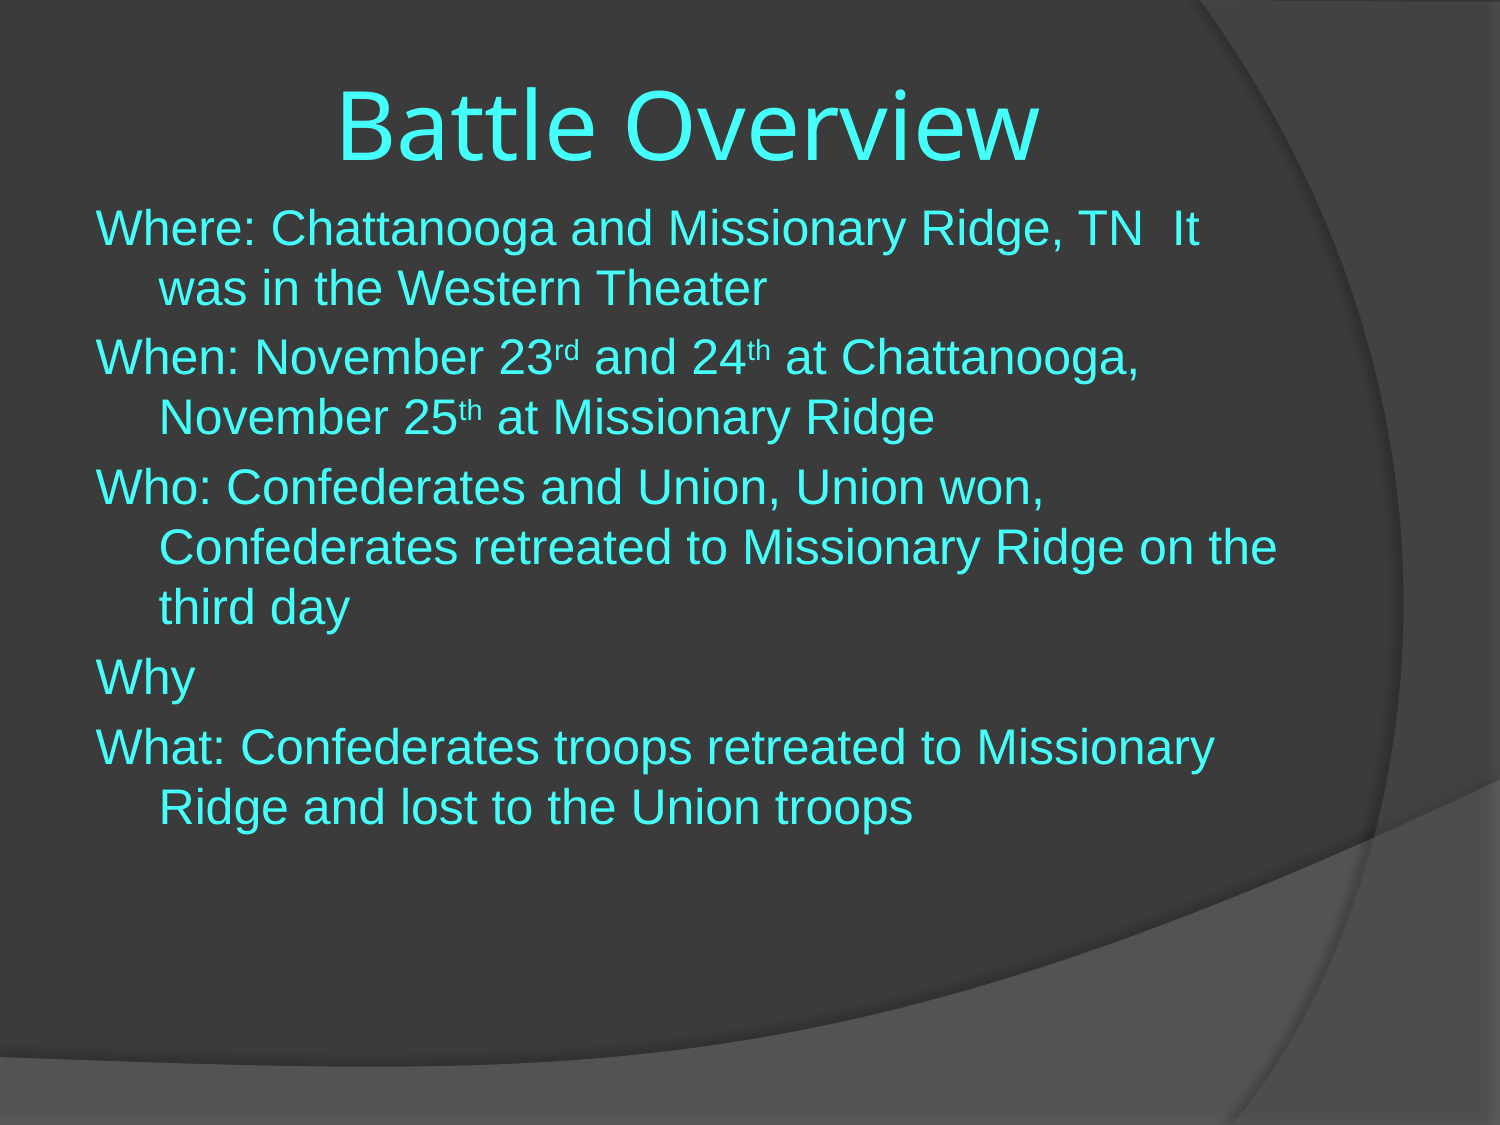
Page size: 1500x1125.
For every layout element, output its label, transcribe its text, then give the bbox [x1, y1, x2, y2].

list Where: Chattanooga and Missionary Ridge, TN It was in the Western Theater When: November 23rd and 24th at Chattanooga, November 25th at Missionary Ridge Who: Confederates and Union, Union won, Confederates retreated to Missionary Ridge on the third day Why What: Confederates troops retreated to Missionary Ridge and lost to the Union troops [75, 187, 1300, 1005]
title Battle Overview [75, 45, 1300, 187]
